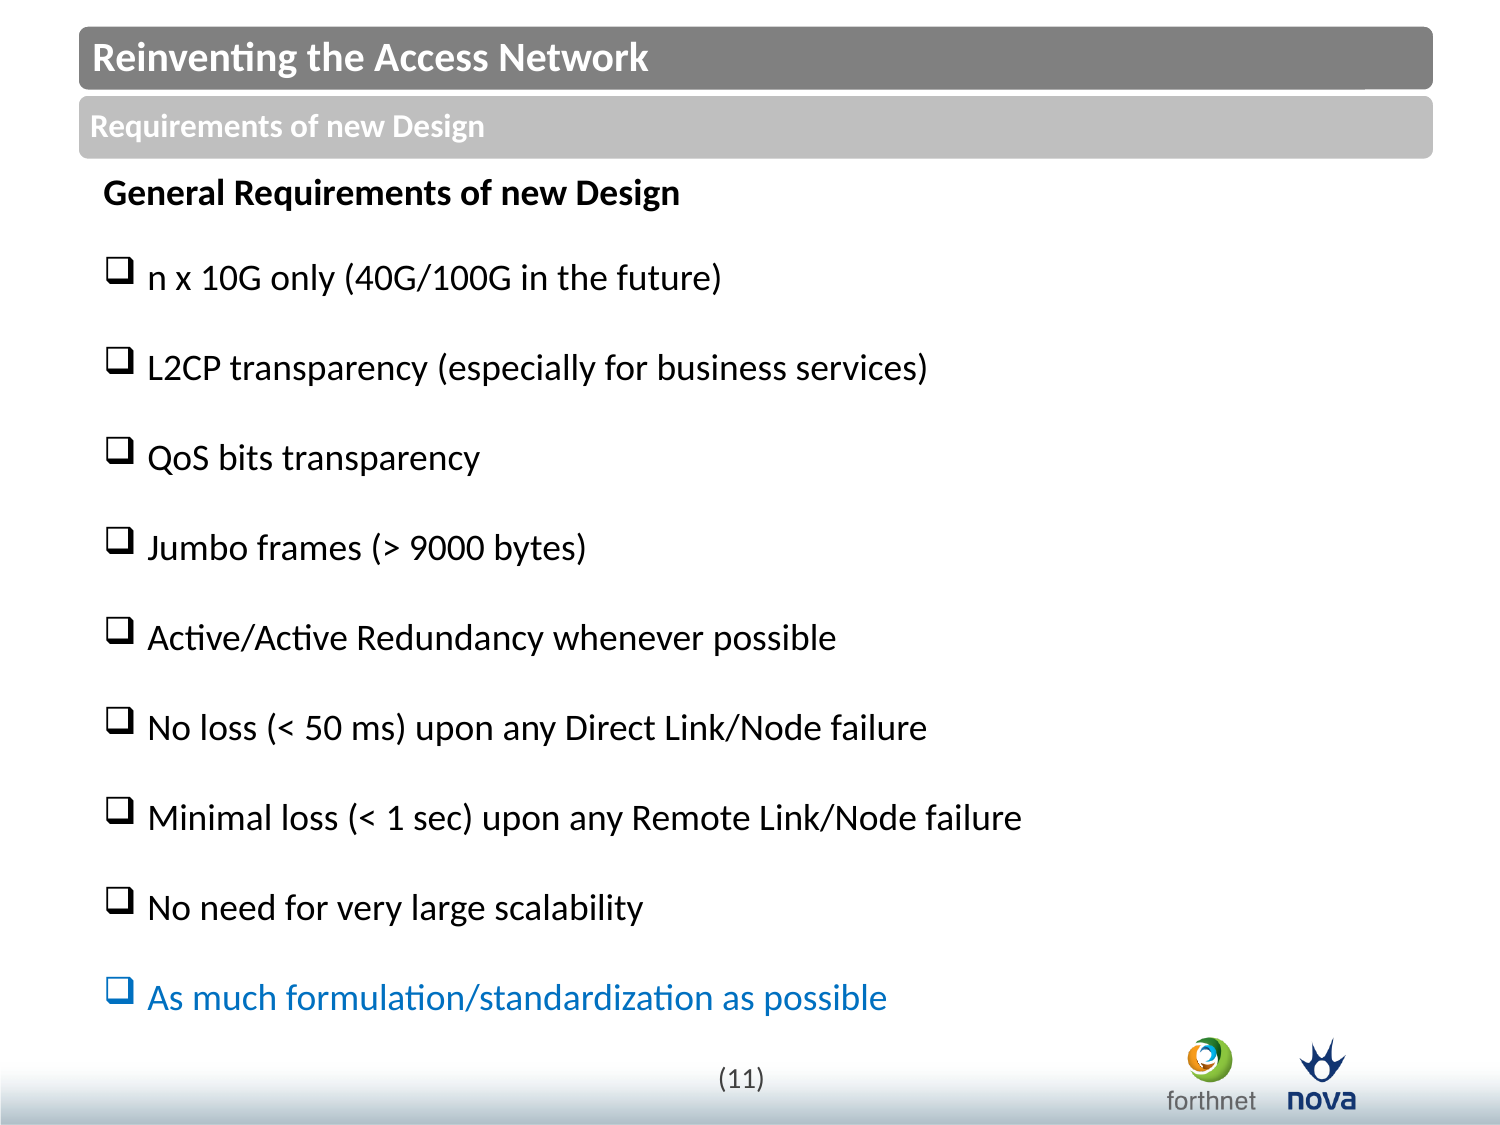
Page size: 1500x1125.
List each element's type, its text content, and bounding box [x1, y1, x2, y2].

text_box General Requirements of new Design n x 10G only (40G/100G in the future) L2CP transparency (especially for business services) QoS bits transparency Jumbo frames (> 9000 bytes) Active/Active Redundancy whenever possible No loss (< 50 ms) upon any Direct Link/Node failure Minimal loss (< 1 sec) upon any Remote Link/Node failure No need for very large scalability As much formulation/standardization as possible [88, 169, 1424, 1026]
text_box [76, 24, 1436, 162]
slide_number (11) [703, 1046, 1054, 1107]
picture [2, 1026, 1500, 1125]
